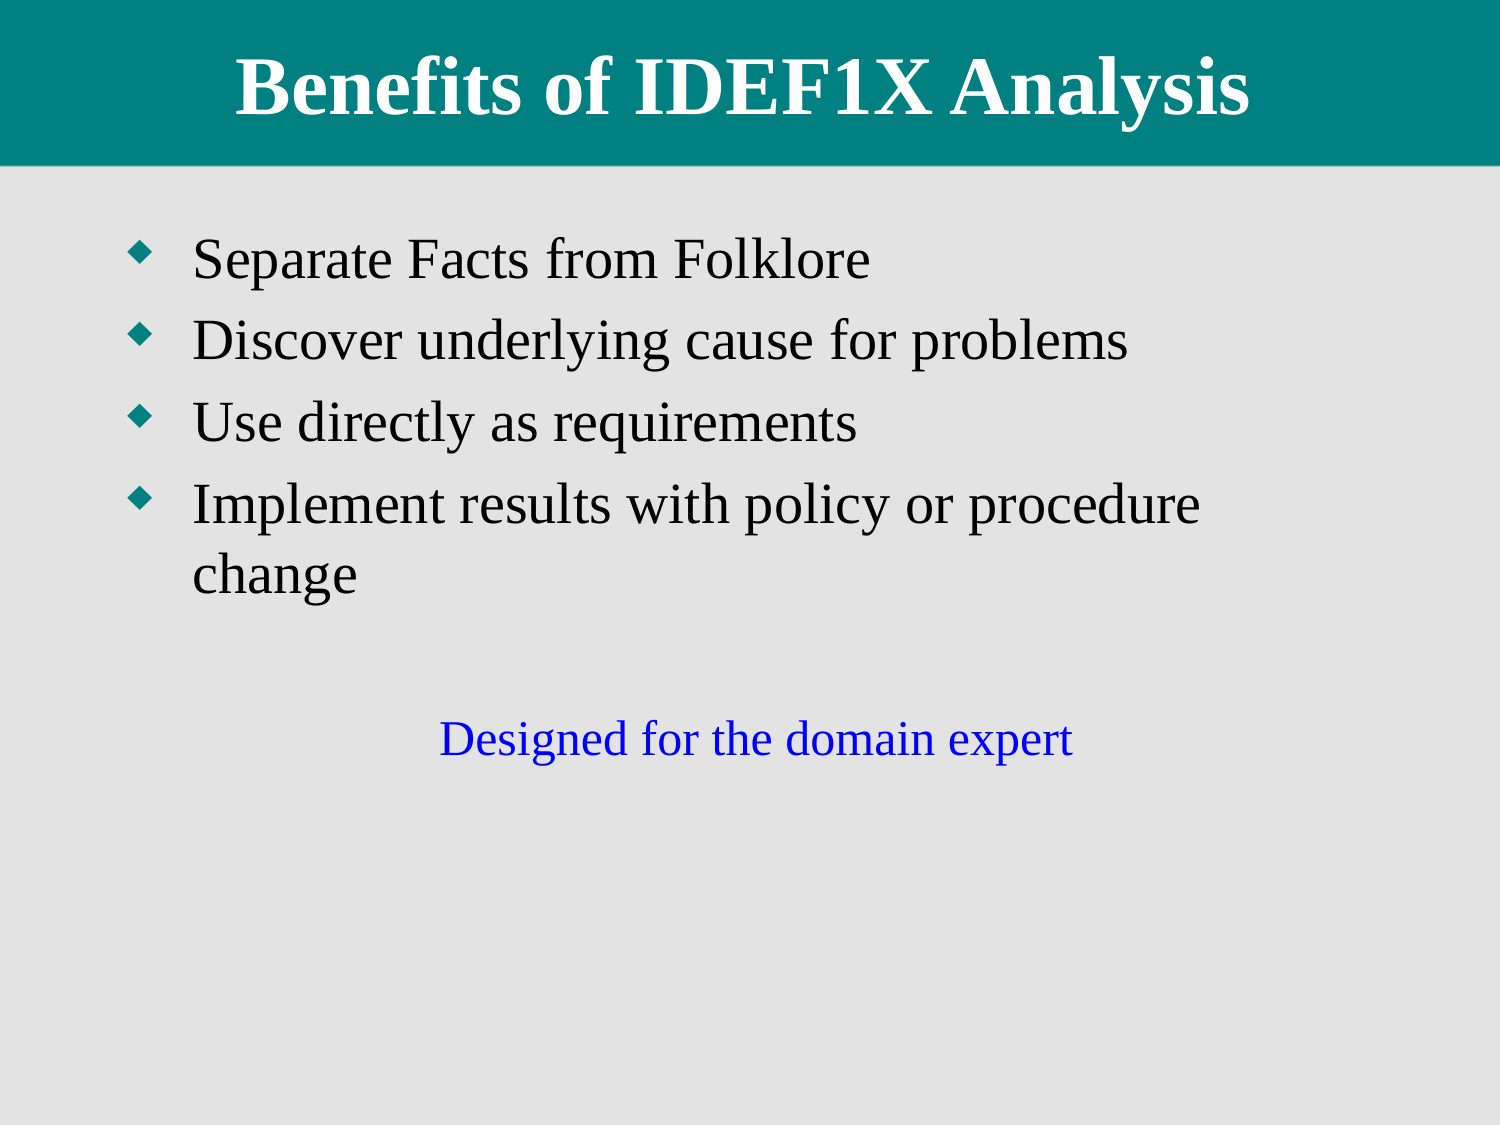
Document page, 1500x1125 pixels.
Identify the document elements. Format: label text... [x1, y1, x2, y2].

title Benefits of IDEF1X Analysis [0, 23, 1488, 140]
text_box Designed for the domain expert [299, 697, 1213, 773]
list Separate Facts from Folklore Discover underlying cause for problems Use directly as requirements Implement results with policy or procedure change [111, 211, 1388, 620]
picture [0, 0, 1500, 1125]
